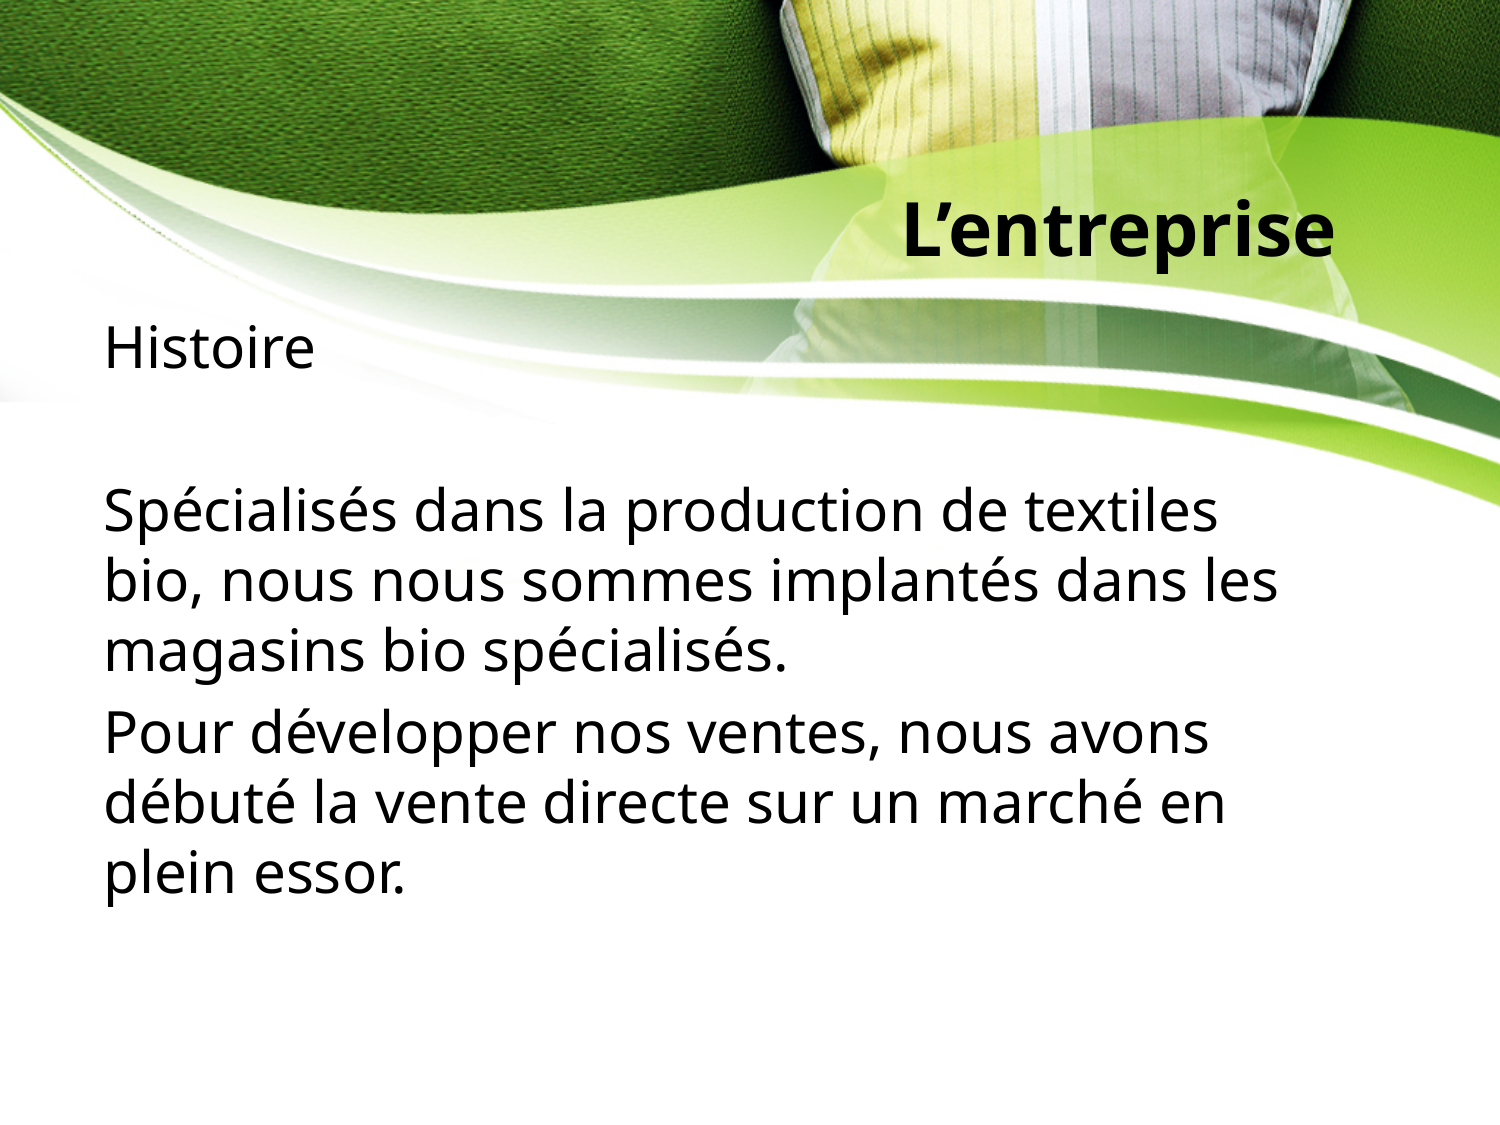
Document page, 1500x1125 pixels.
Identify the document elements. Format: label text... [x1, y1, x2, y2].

list Histoire Spécialisés dans la production de textiles bio, nous nous sommes implantés dans les magasins bio spécialisés. Pour développer nos ventes, nous avons débuté la vente directe sur un marché en plein essor. [88, 302, 1306, 1106]
title L’entreprise [135, 184, 1353, 268]
picture [0, 0, 1500, 1125]
